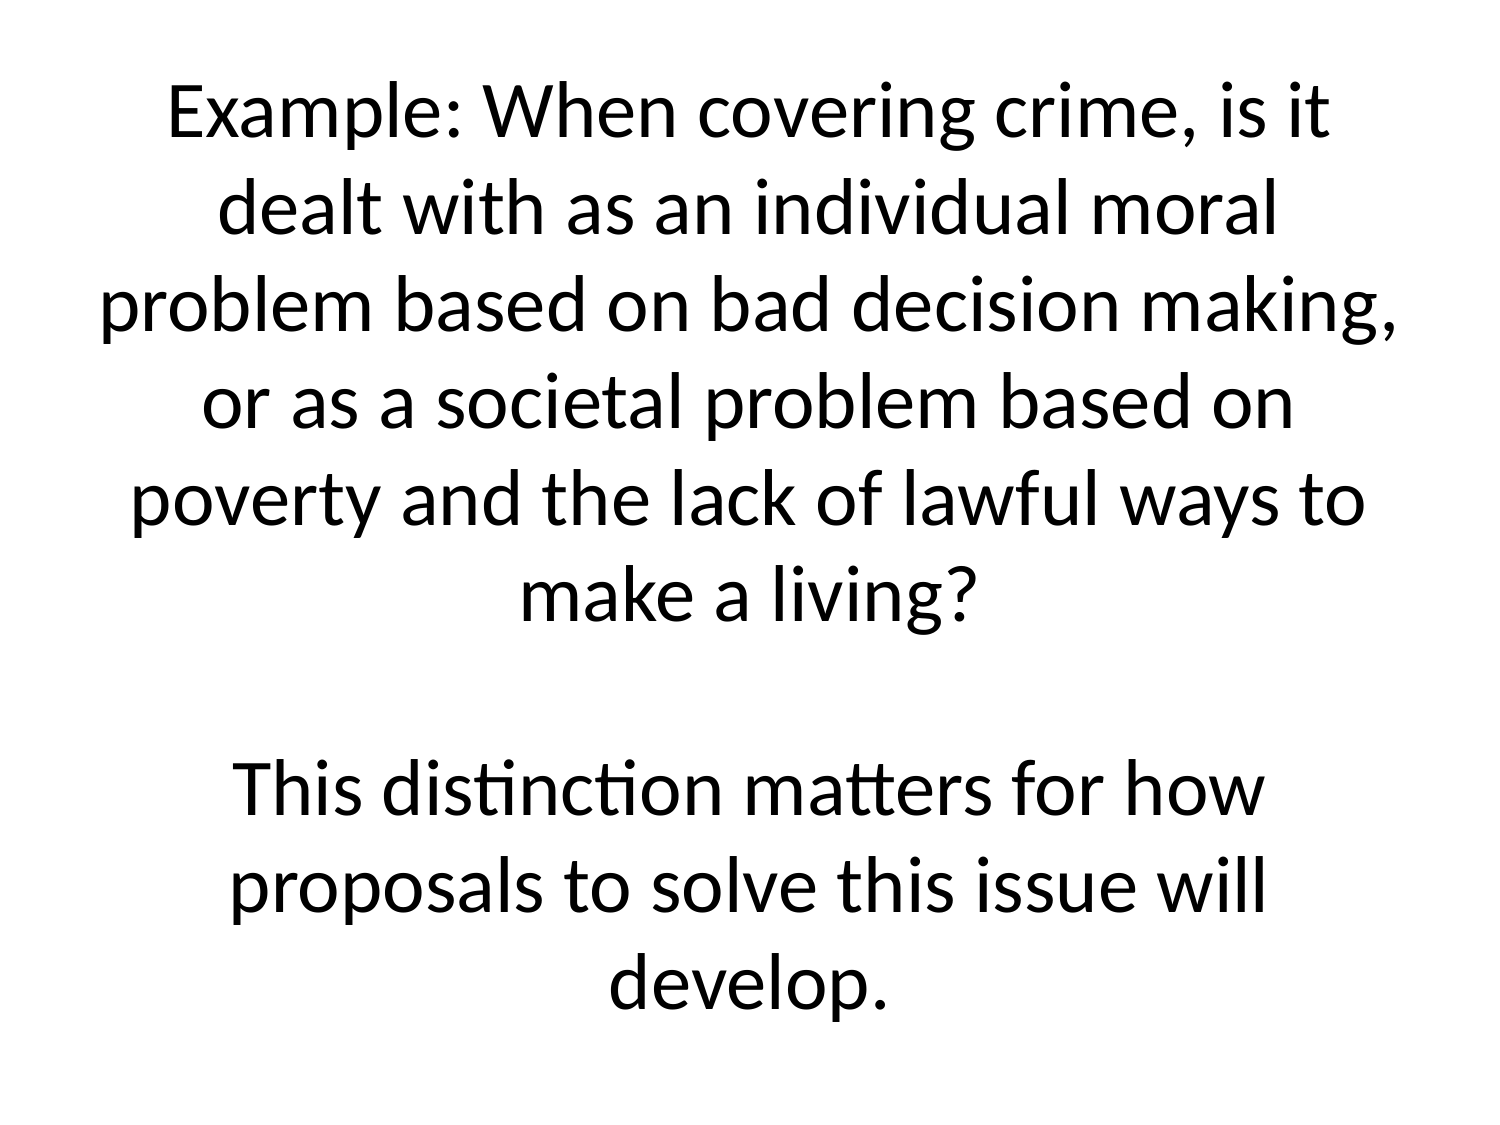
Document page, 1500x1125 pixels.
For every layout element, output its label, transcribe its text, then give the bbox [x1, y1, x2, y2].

title Example: When covering crime, is it dealt with as an individual moral problem based on bad decision making, or as a societal problem based on poverty and the lack of lawful ways to make a living? This distinction matters for how proposals to solve this issue will develop. [75, 45, 1425, 1038]
